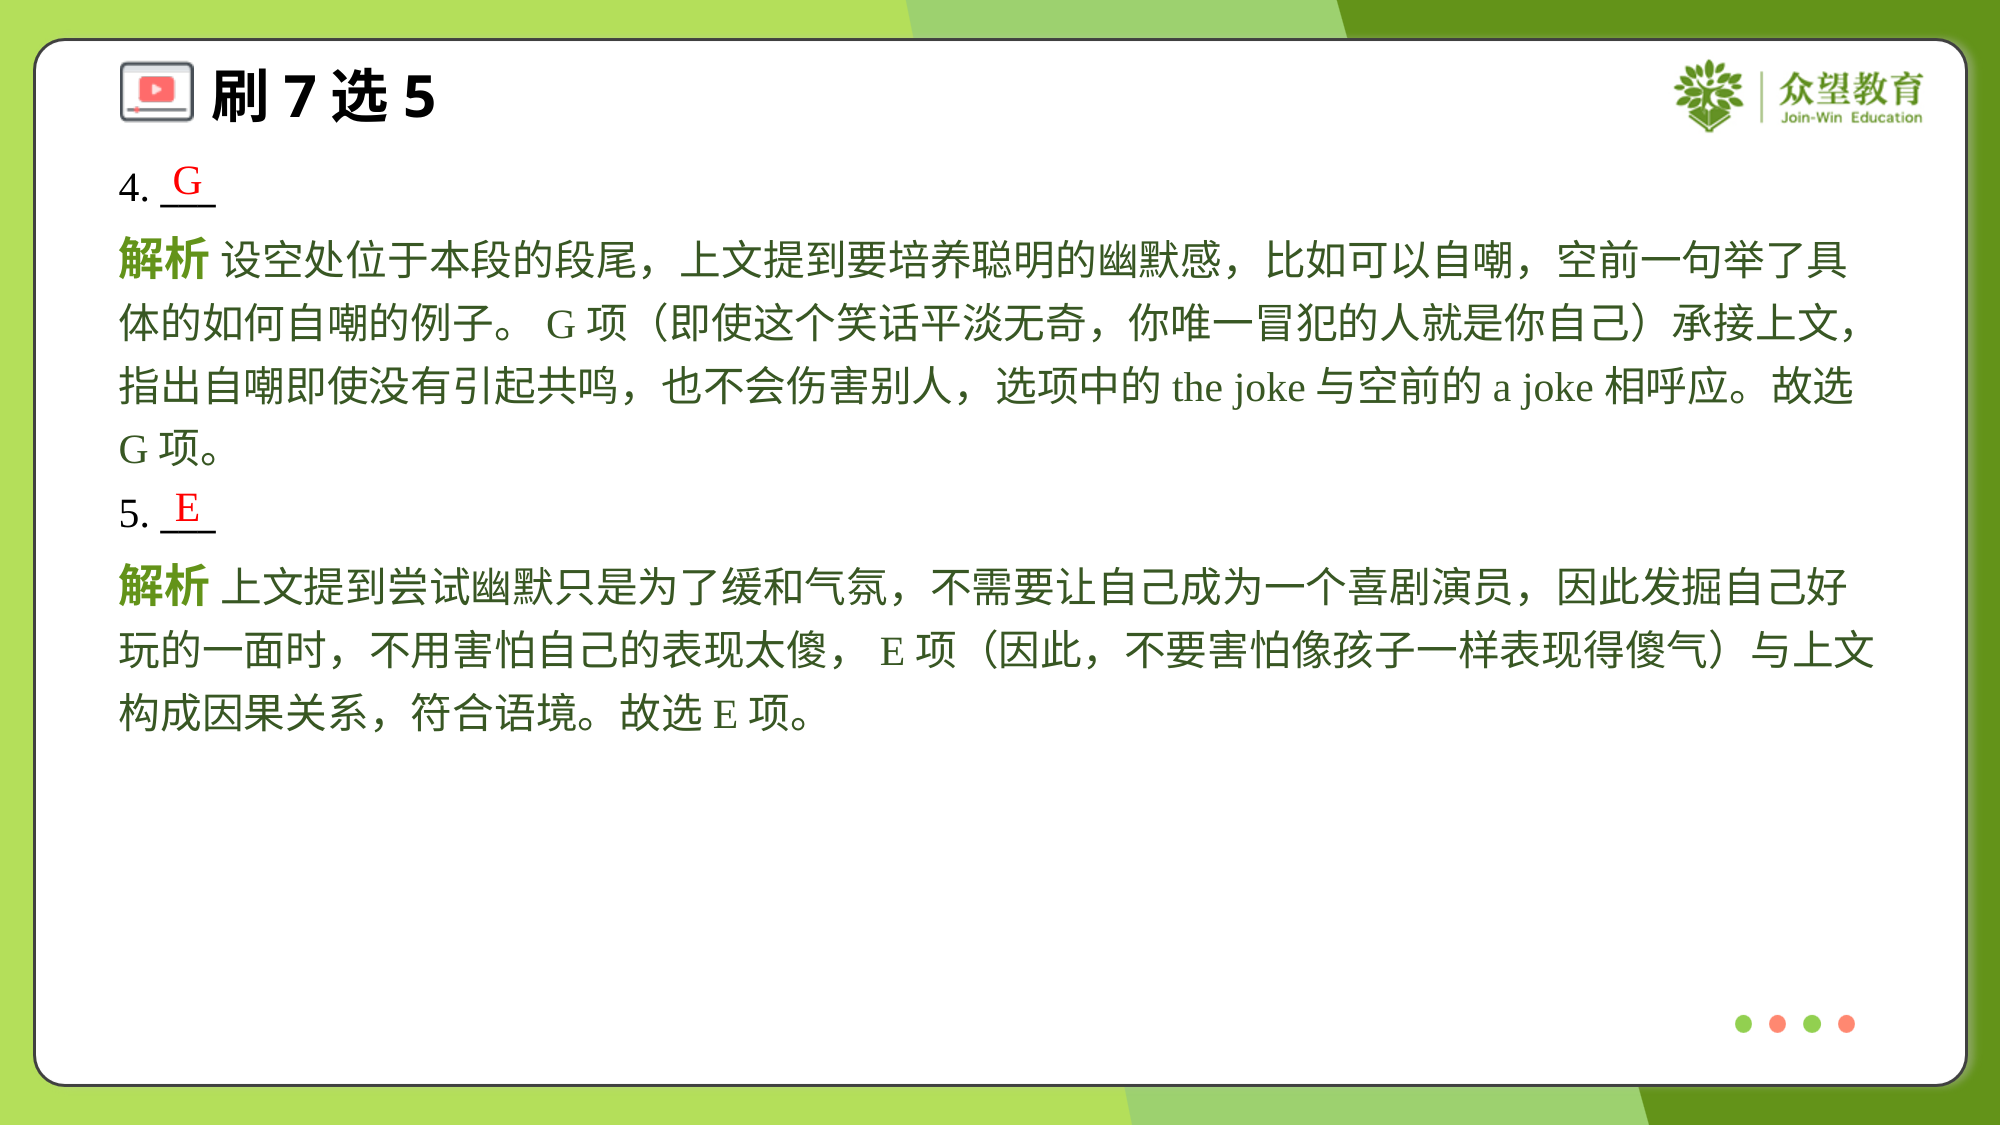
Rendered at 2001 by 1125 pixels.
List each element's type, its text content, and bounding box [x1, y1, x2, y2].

picture [0, 0, 2000, 1125]
text_box E [170, 467, 205, 525]
text_box G [167, 140, 208, 199]
text_box 5. ___ [118, 473, 1883, 531]
text_box 解析 上文提到尝试幽默只是为了缓和气氛，不需要让自己成为一个喜剧演员，因此发掘自己好玩的一面时，不用害怕自己的表现太傻，E项（因此，不要害怕像孩子一样表现得傻气）与上文构成因果关系，符合语境。故选E项。 [118, 542, 1883, 732]
text_box 解析 设空处位于本段的段尾，上文提到要培养聪明的幽默感，比如可以自嘲，空前一句举了具体的如何自嘲的例子。G项（即使这个笑话平淡无奇，你唯一冒犯的人就是你自己）承接上文，指出自嘲即使没有引起共鸣，也不会伤害别人，选项中的the joke与空前的a joke相呼应。故选G项。 [118, 215, 1883, 468]
text_box 4. ___ [118, 146, 1883, 204]
